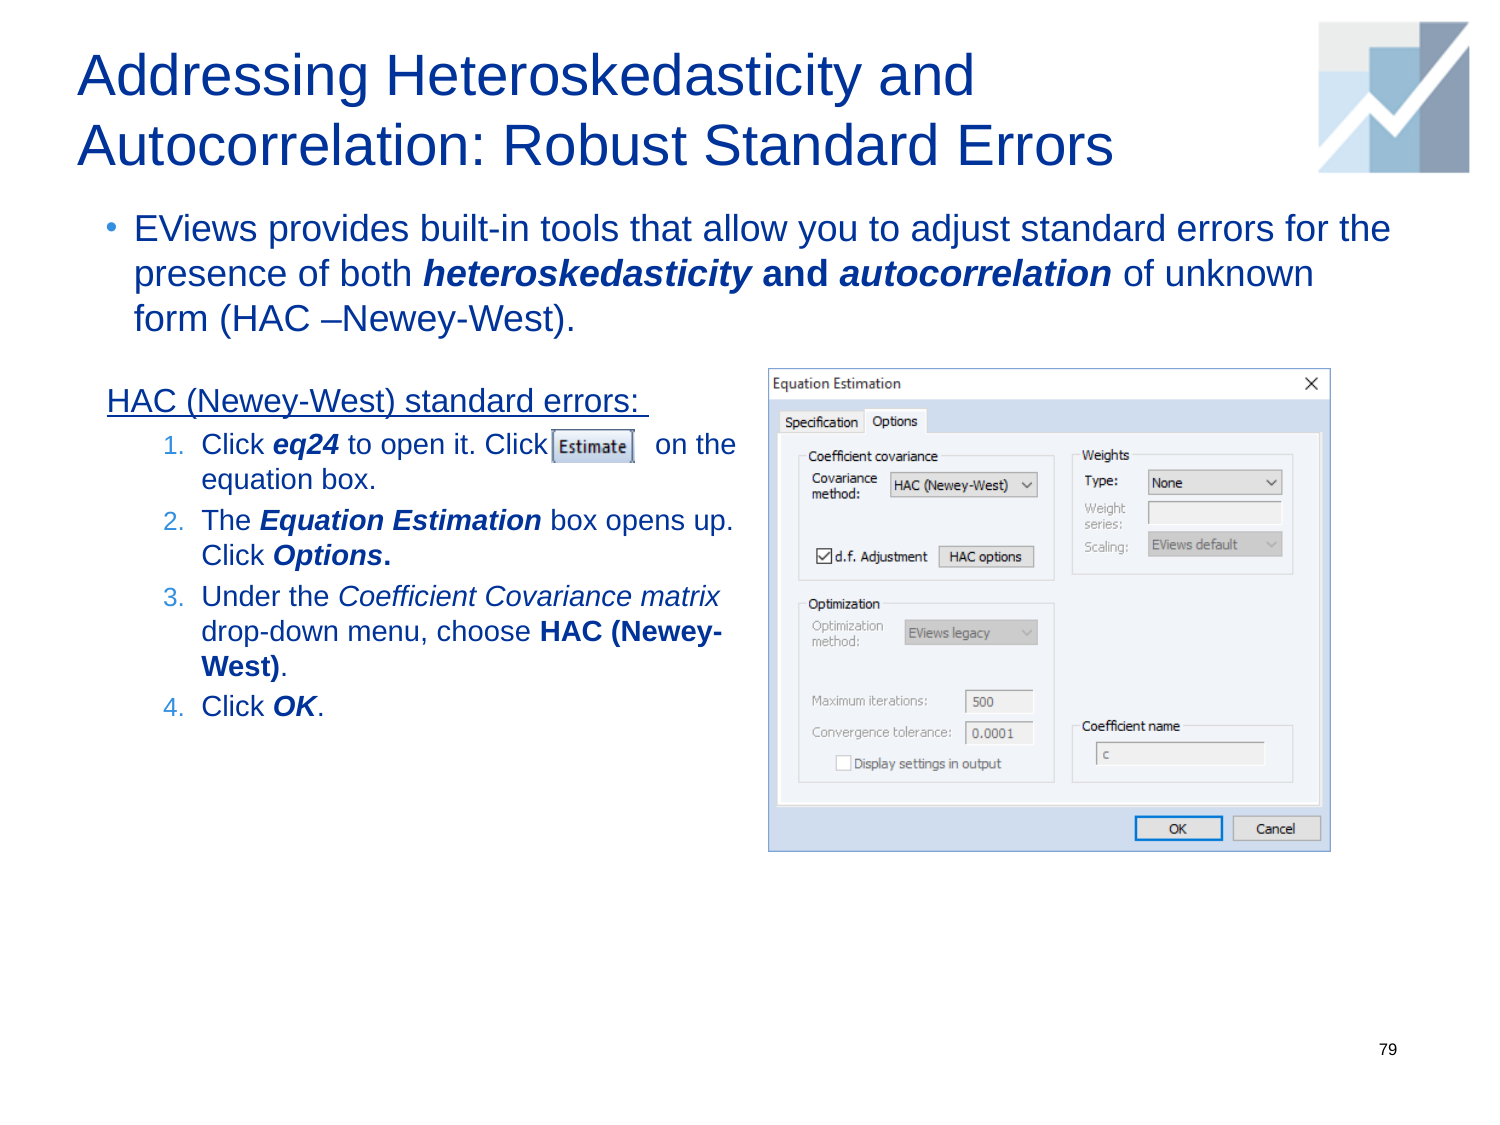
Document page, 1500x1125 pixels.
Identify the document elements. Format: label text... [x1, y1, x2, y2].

picture [1300, 11, 1479, 181]
picture [768, 368, 1331, 853]
text_box HAC (Newey-West) standard errors: Click eq24 to open it. Click on the equation box. The Equation Estimation box opens up. Click Options. Under the Coefficient Covariance matrix drop-down menu, choose HAC (Newey-West). Click OK. [91, 372, 755, 774]
slide_number 79 [1262, 1015, 1413, 1067]
picture [550, 429, 635, 463]
list EViews provides built-in tools that allow you to adjust standard errors for the presence of both heteroskedasticity and autocorrelation of unknown form (HAC –Newey-West). [90, 196, 1415, 392]
title Addressing Heteroskedasticity and Autocorrelation: Robust Standard Errors [62, 0, 1297, 185]
